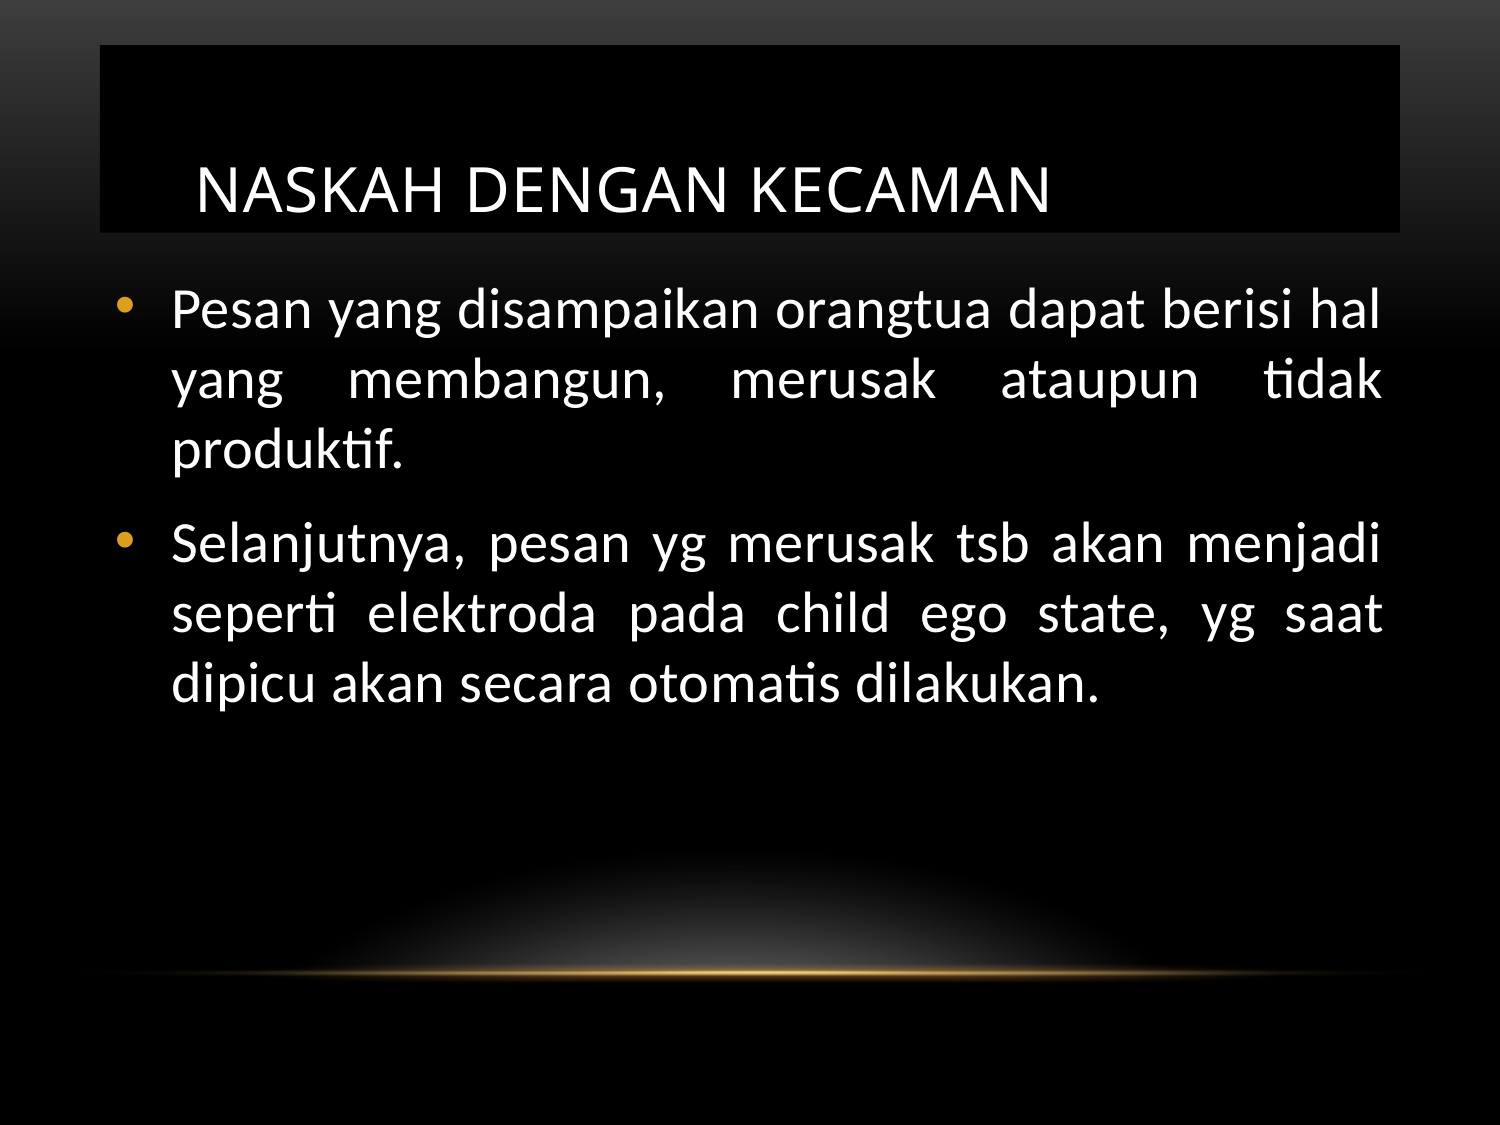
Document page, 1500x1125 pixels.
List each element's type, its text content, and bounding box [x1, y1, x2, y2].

title naskah DENGAN KECAMAN [99, 45, 1400, 233]
list Pesan yang disampaikan orangtua dapat berisi hal yang membangun, merusak ataupun tidak produktif. Selanjutnya, pesan yg merusak tsb akan menjadi seperti elektroda pada child ego state, yg saat dipicu akan secara otomatis dilakukan. [99, 262, 1400, 938]
picture [0, 0, 1500, 1125]
